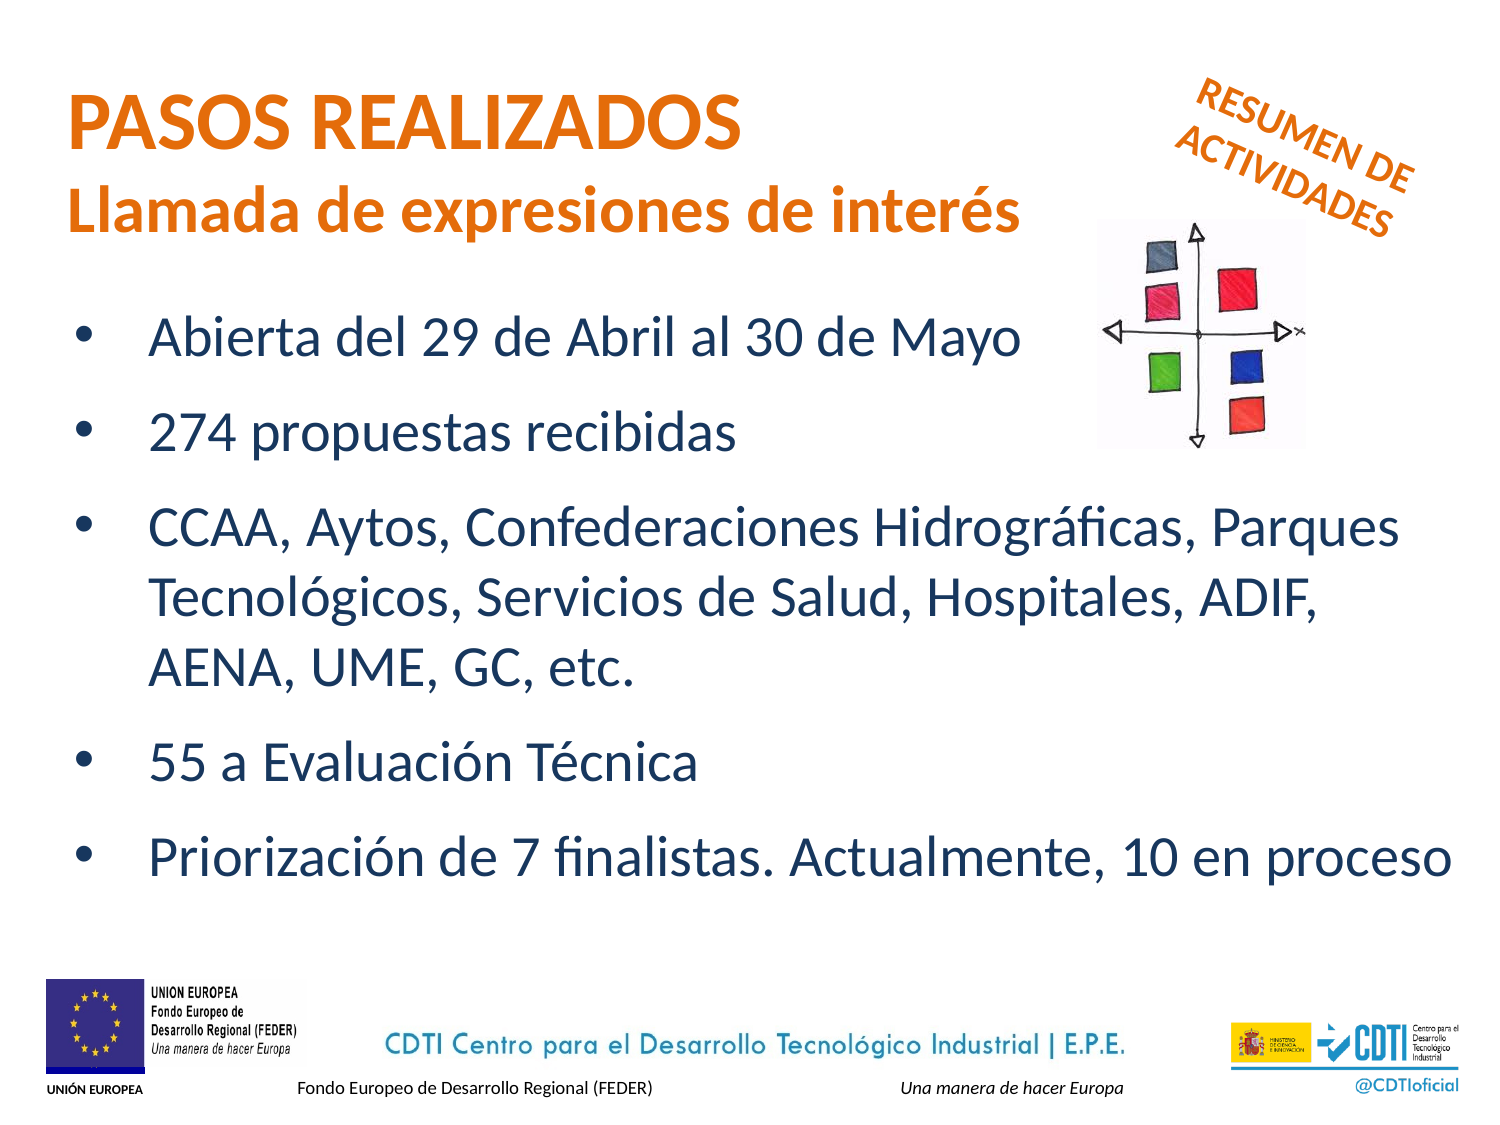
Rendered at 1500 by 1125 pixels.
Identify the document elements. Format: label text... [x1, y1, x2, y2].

picture [1096, 219, 1306, 449]
picture [371, 1014, 1139, 1074]
text_box RESUMEN DE ACTIVIDADES [1111, 30, 1483, 280]
text_box PASOS REALIZADOS Llamada de expresiones de interés [53, 58, 1081, 254]
picture [46, 979, 307, 1074]
picture [1231, 1022, 1459, 1094]
text_box Abierta del 29 de Abril al 30 de Mayo 274 propuestas recibidas CCAA, Aytos, Confederaciones Hidrográficas, Parques Tecnológicos, Servicios de Salud, Hospitales, ADIF, AENA, UME, GC, etc. 55 a Evaluación Técnica Priorización de 7 finalistas. Actualmente, 10 en proceso [59, 290, 1483, 896]
